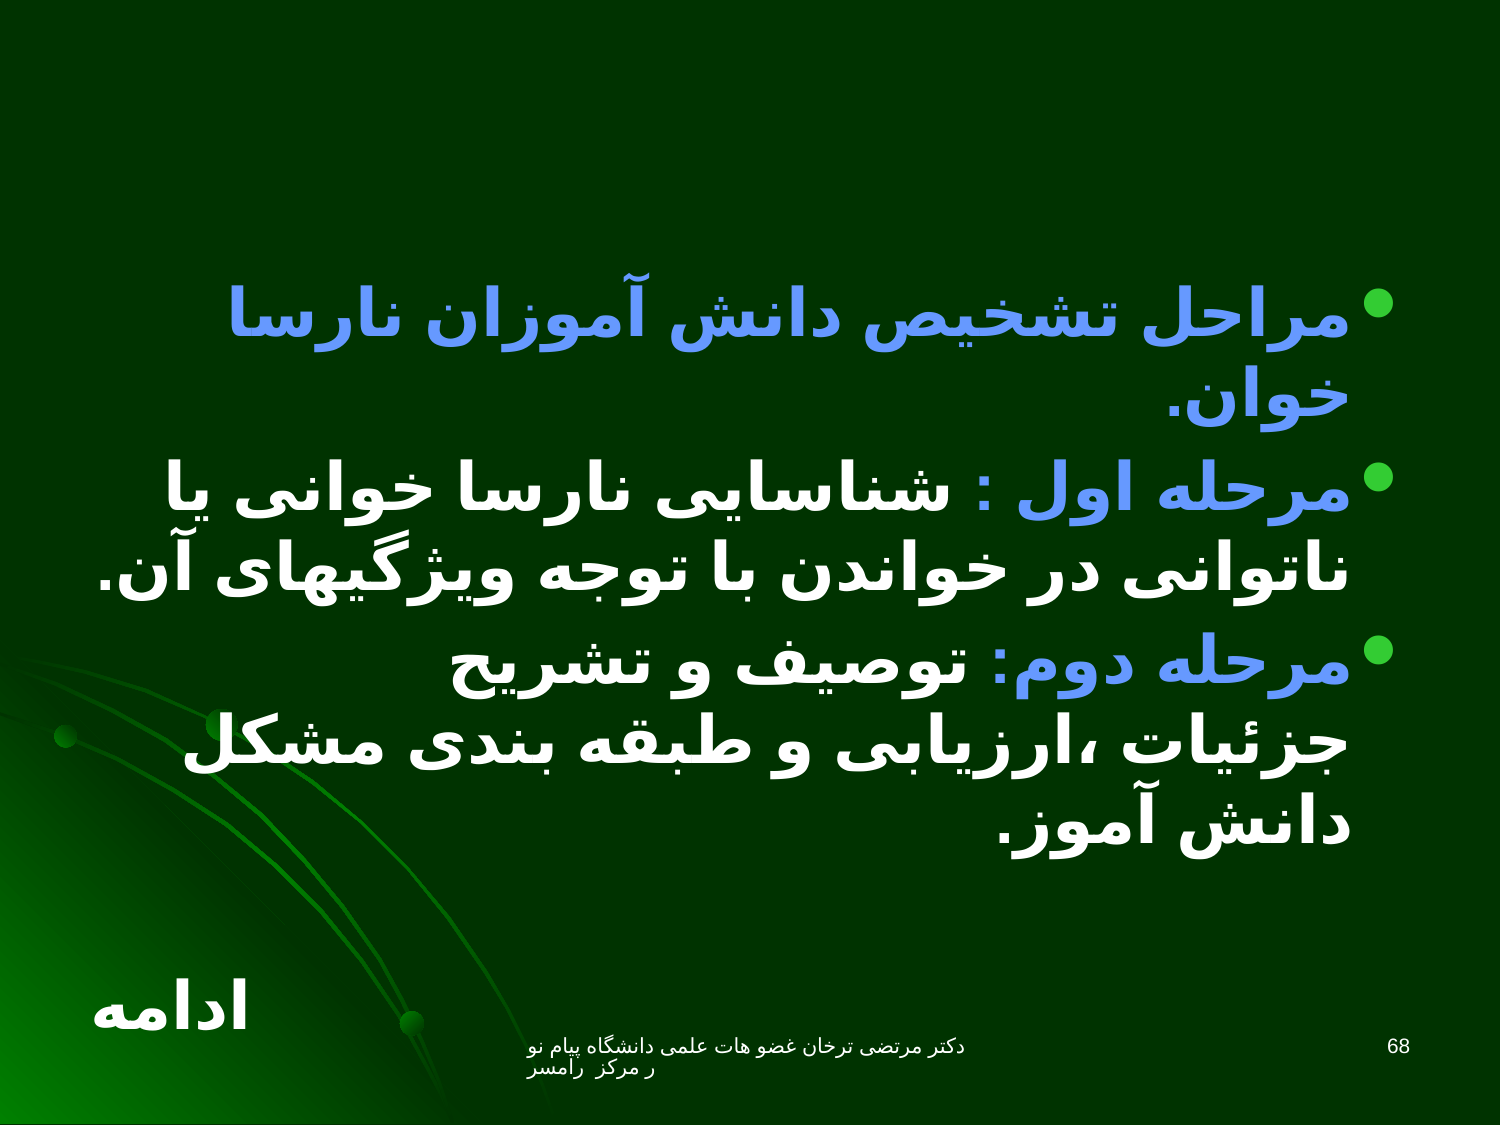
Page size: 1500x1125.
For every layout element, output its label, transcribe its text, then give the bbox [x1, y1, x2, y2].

list مراحل تشخیص دانش آموزان نارسا خوان. مرحله اول : شناسایی نارسا خوانی یا ناتوانی در خواندن با توجه ویژگیهای آن. مرحله دوم: توصیف و تشریح جزئیات ،ارزیابی و طبقه بندی مشکل دانش آموز. ادامه [74, 262, 1426, 1006]
slide_number 68 [1074, 1024, 1426, 1101]
footer دکتر مرتضی ترخان غضو هات علمی دانشگاه پیام نور مرکز رامسر [512, 1024, 988, 1101]
